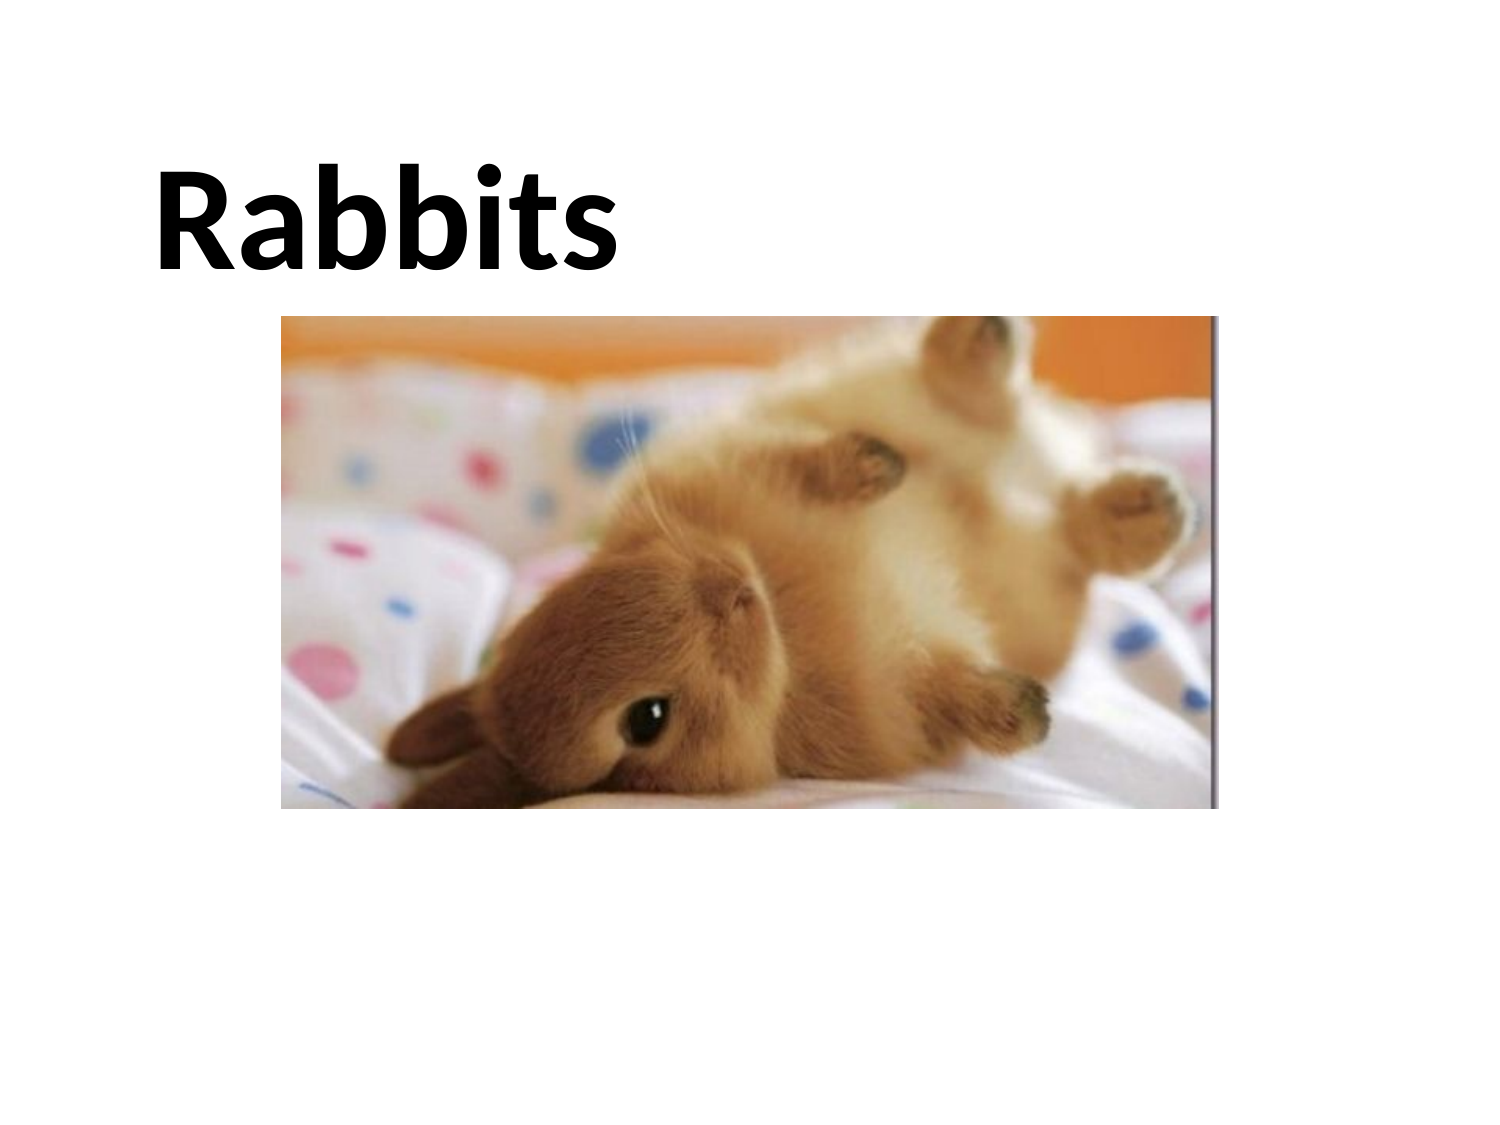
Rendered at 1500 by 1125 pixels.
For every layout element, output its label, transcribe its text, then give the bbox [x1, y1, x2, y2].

picture [281, 315, 1219, 809]
text_box Rabbits [137, 112, 1388, 578]
